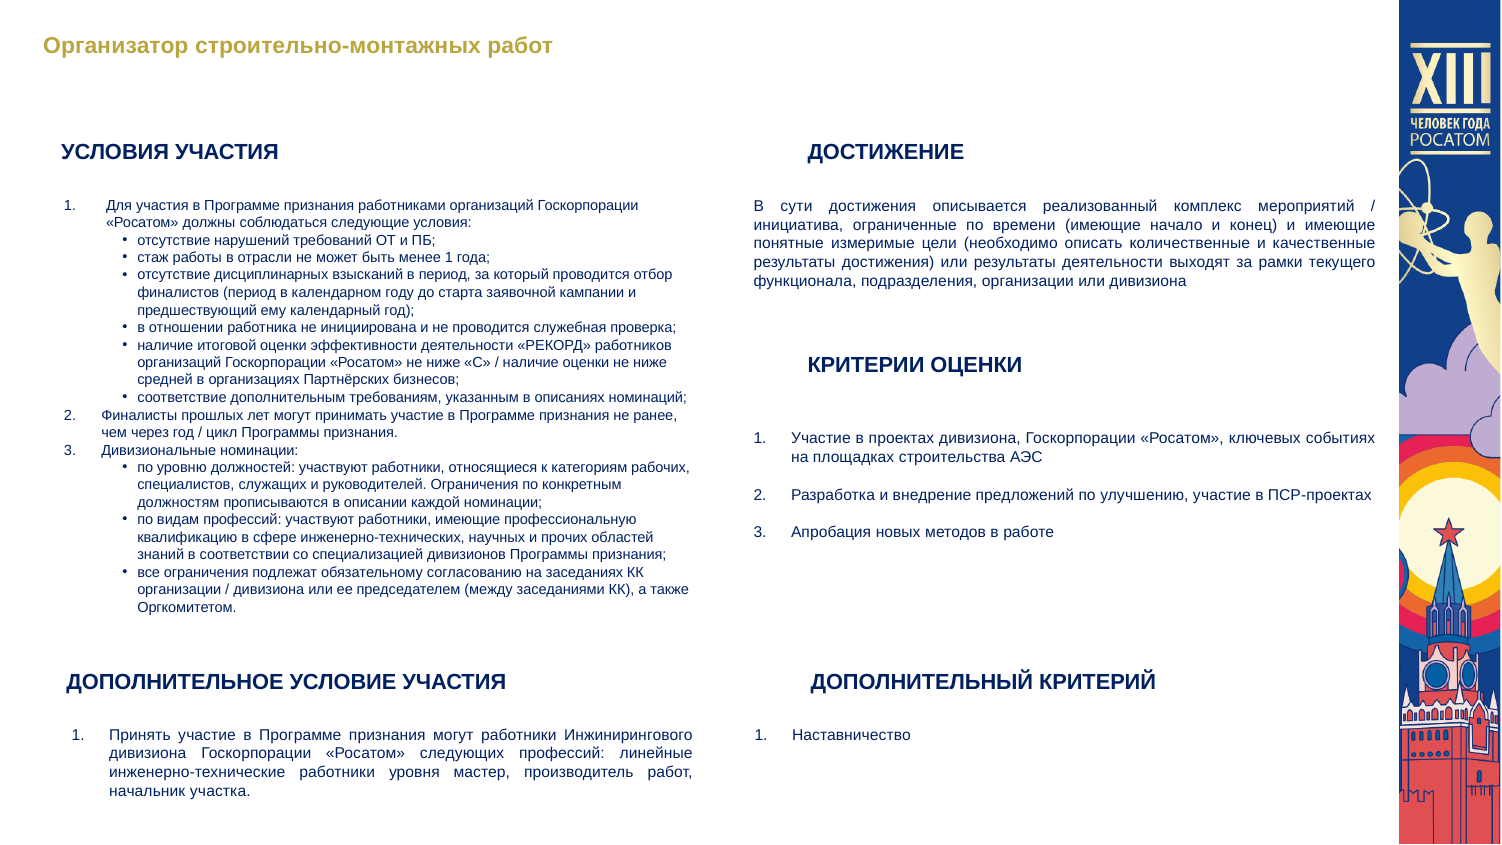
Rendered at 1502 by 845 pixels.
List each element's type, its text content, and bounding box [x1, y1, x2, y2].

text_box ДОПОЛНИТЕЛЬНОЕ УСЛОВИЕ УЧАСТИЯ [66, 654, 559, 714]
text_box Принять участие в Программе признания могут работники Инжинирингового дивизиона Госкорпорации «Росатом» следующих профессий: линейные инженерно-технические работники уровня мастер, производитель работ, начальник участка. [56, 717, 708, 826]
text_box Для участия в Программе признания работниками организаций Госкорпорации «Росатом» должны соблюдаться следующие условия: отсутствие нарушений требований ОТ и ПБ; стаж работы в отрасли не может быть менее 1 года; отсутствие дисциплинарных взысканий в период, за который проводится отбор финалистов (период в календарном году до старта заявочной кампании и предшествующий ему календарный год); в отношении работника не инициирована и не проводится служебная проверка; наличие итоговой оценки эффективности деятельности «РЕКОРД» работников организаций Госкорпорации «Росатом» не ниже «С» / наличие оценки не ниже средней в организациях Партнёрских бизнесов; соответствие дополнительным требованиям, указанным в описаниях номинаций; Финалисты прошлых лет могут принимать участие в Программе признания не ранее, чем через год / цикл Программы признания. Дивизиональные номинации: по уровню должностей: участвуют работники, относящиеся к категориям рабочих, специалистов, служащих и руководителей. Ограничения по конкретным должностям прописываются в описании каждой номинации; по видам профессий: участвуют работники, имеющие профессиональную квалификацию в сфере инженерно-технических, научных и прочих областей знаний в соответствии со специализацией дивизионов Программы признания; все ограничения подлежат обязательному согласованию на заседаниях КК организации / дивизиона или ее председателем (между заседаниями КК), а также Оргкомитетом. [49, 188, 716, 623]
text_box В сути достижения описывается реализованный комплекс мероприятий / инициатива, ограниченные по времени (имеющие начало и конец) и имеющие понятные измеримые цели (необходимо описать количественные и качественные результаты достижения) или результаты деятельности выходят за рамки текущего функционала, подразделения, организации или дивизиона [738, 188, 1390, 297]
text_box Наставничество [739, 717, 1391, 789]
text_box ДОСТИЖЕНИЕ [807, 124, 1158, 167]
text_box ДОПОЛНИТЕЛЬНЫЙ КРИТЕРИЙ [810, 654, 1303, 714]
picture [0, 0, 1501, 844]
text_box Участие в проектах дивизиона, Госкорпорации «Росатом», ключевых событиях на площадках строительства АЭС Разработка и внедрение предложений по улучшению, участие в ПСР-проектах Апробация новых методов в работе [738, 420, 1390, 548]
text_box УСЛОВИЯ УЧАСТИЯ [60, 124, 411, 167]
text_box КРИТЕРИИ ОЦЕНКИ [807, 337, 1158, 380]
text_box Организатор строительно-монтажных работ [28, 23, 1402, 66]
